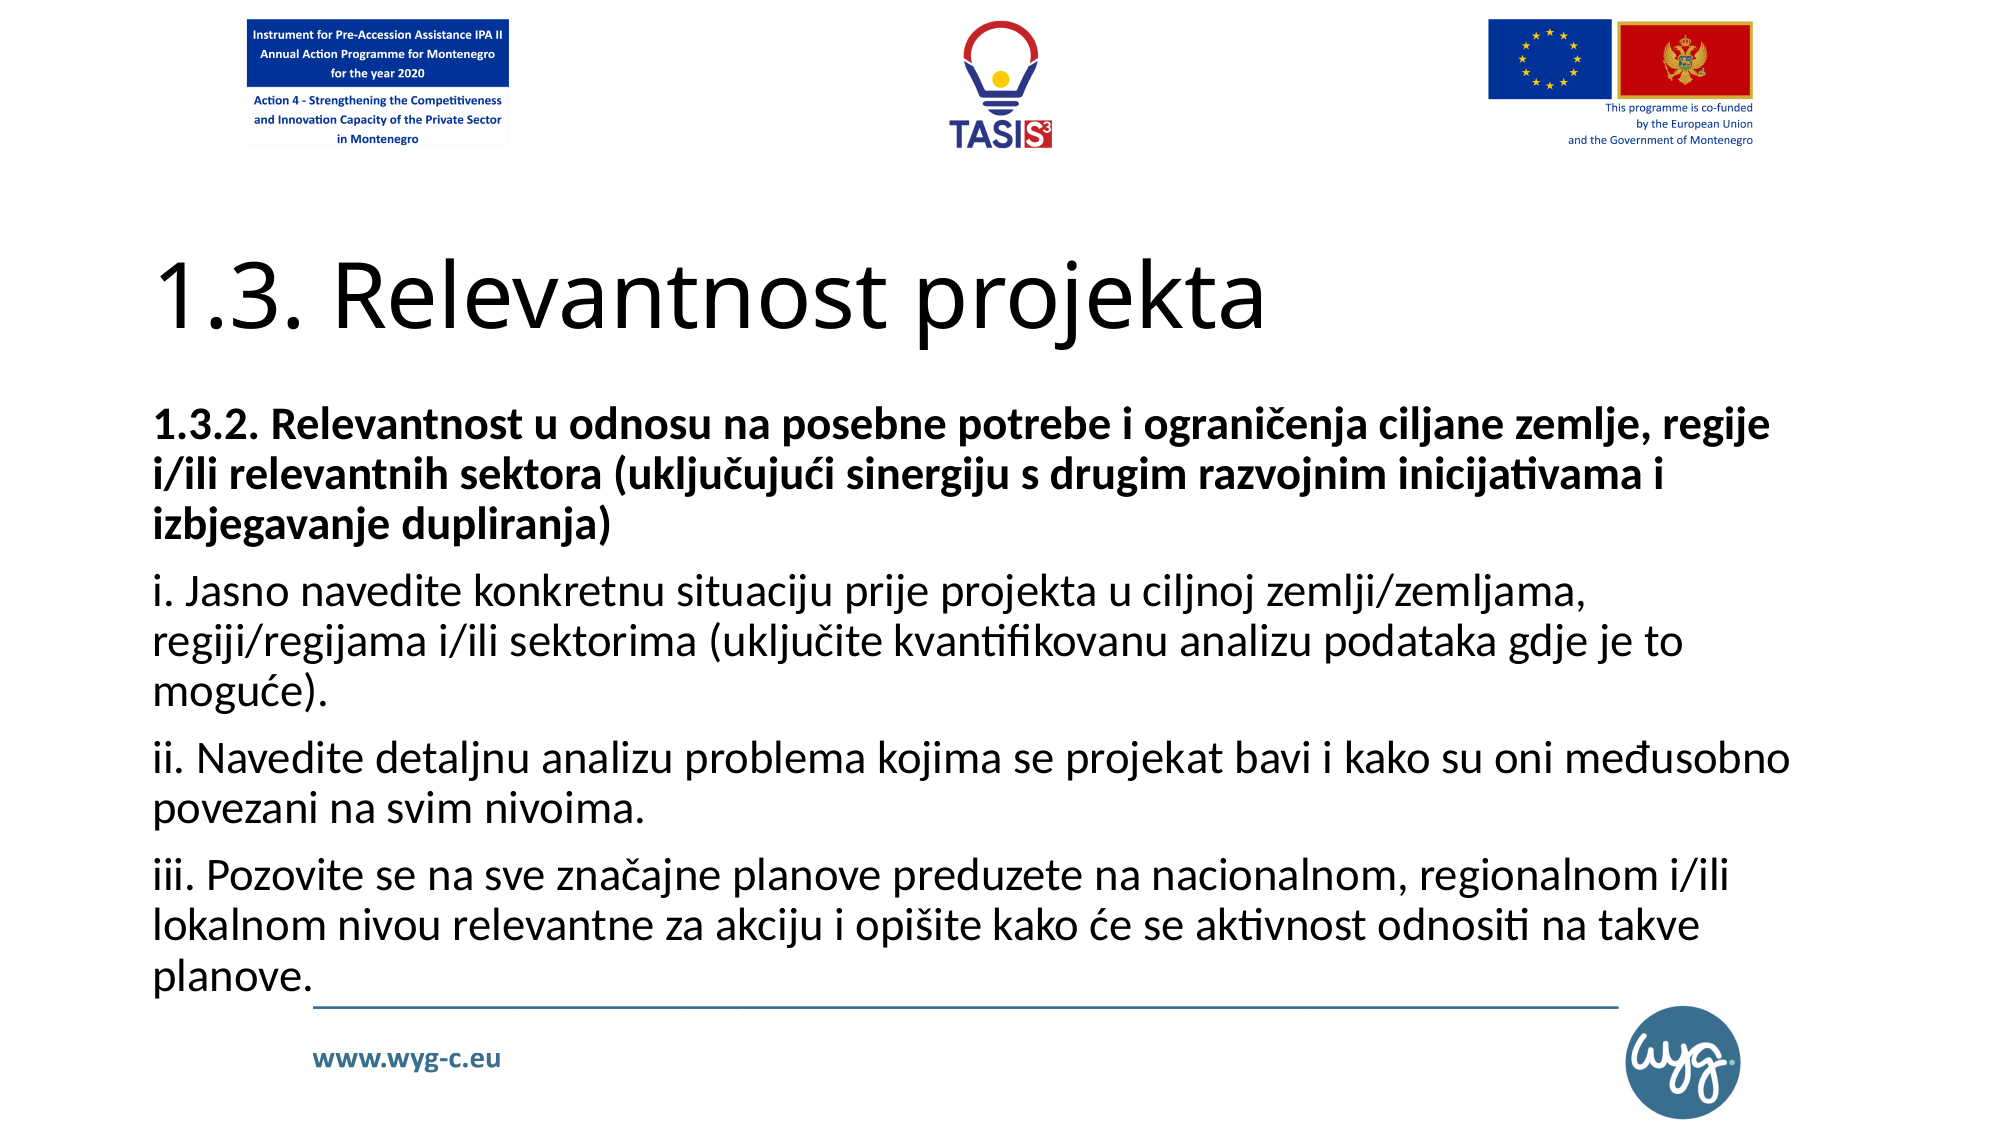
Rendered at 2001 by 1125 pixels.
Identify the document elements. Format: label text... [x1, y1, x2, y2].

list 1.3.2. Relevantnost u odnosu na posebne potrebe i ograničenja ciljane zemlje, regije i/ili relevantnih sektora (uključujući sinergiju s drugim razvojnim inicijativama i izbjegavanje dupliranja) i. Jasno navedite konkretnu situaciju prije projekta u ciljnoj zemlji/zemljama, regiji/regijama i/ili sektorima (uključite kvantifikovanu analizu podataka gdje je to moguće). ii. Navedite detaljnu analizu problema kojima se projekat bavi i kako su oni međusobno povezani na svim nivoima. iii. Pozovite se na sve značajne planove preduzete na nacionalnom, regionalnom i/ili lokalnom nivou relevantne za akciju i opišite kako će se aktivnost odnositi na takve planove. [137, 391, 1863, 1014]
picture [246, 19, 1753, 149]
picture [312, 1014, 1743, 1125]
title 1.3. Relevantnost projekta [137, 220, 1863, 377]
